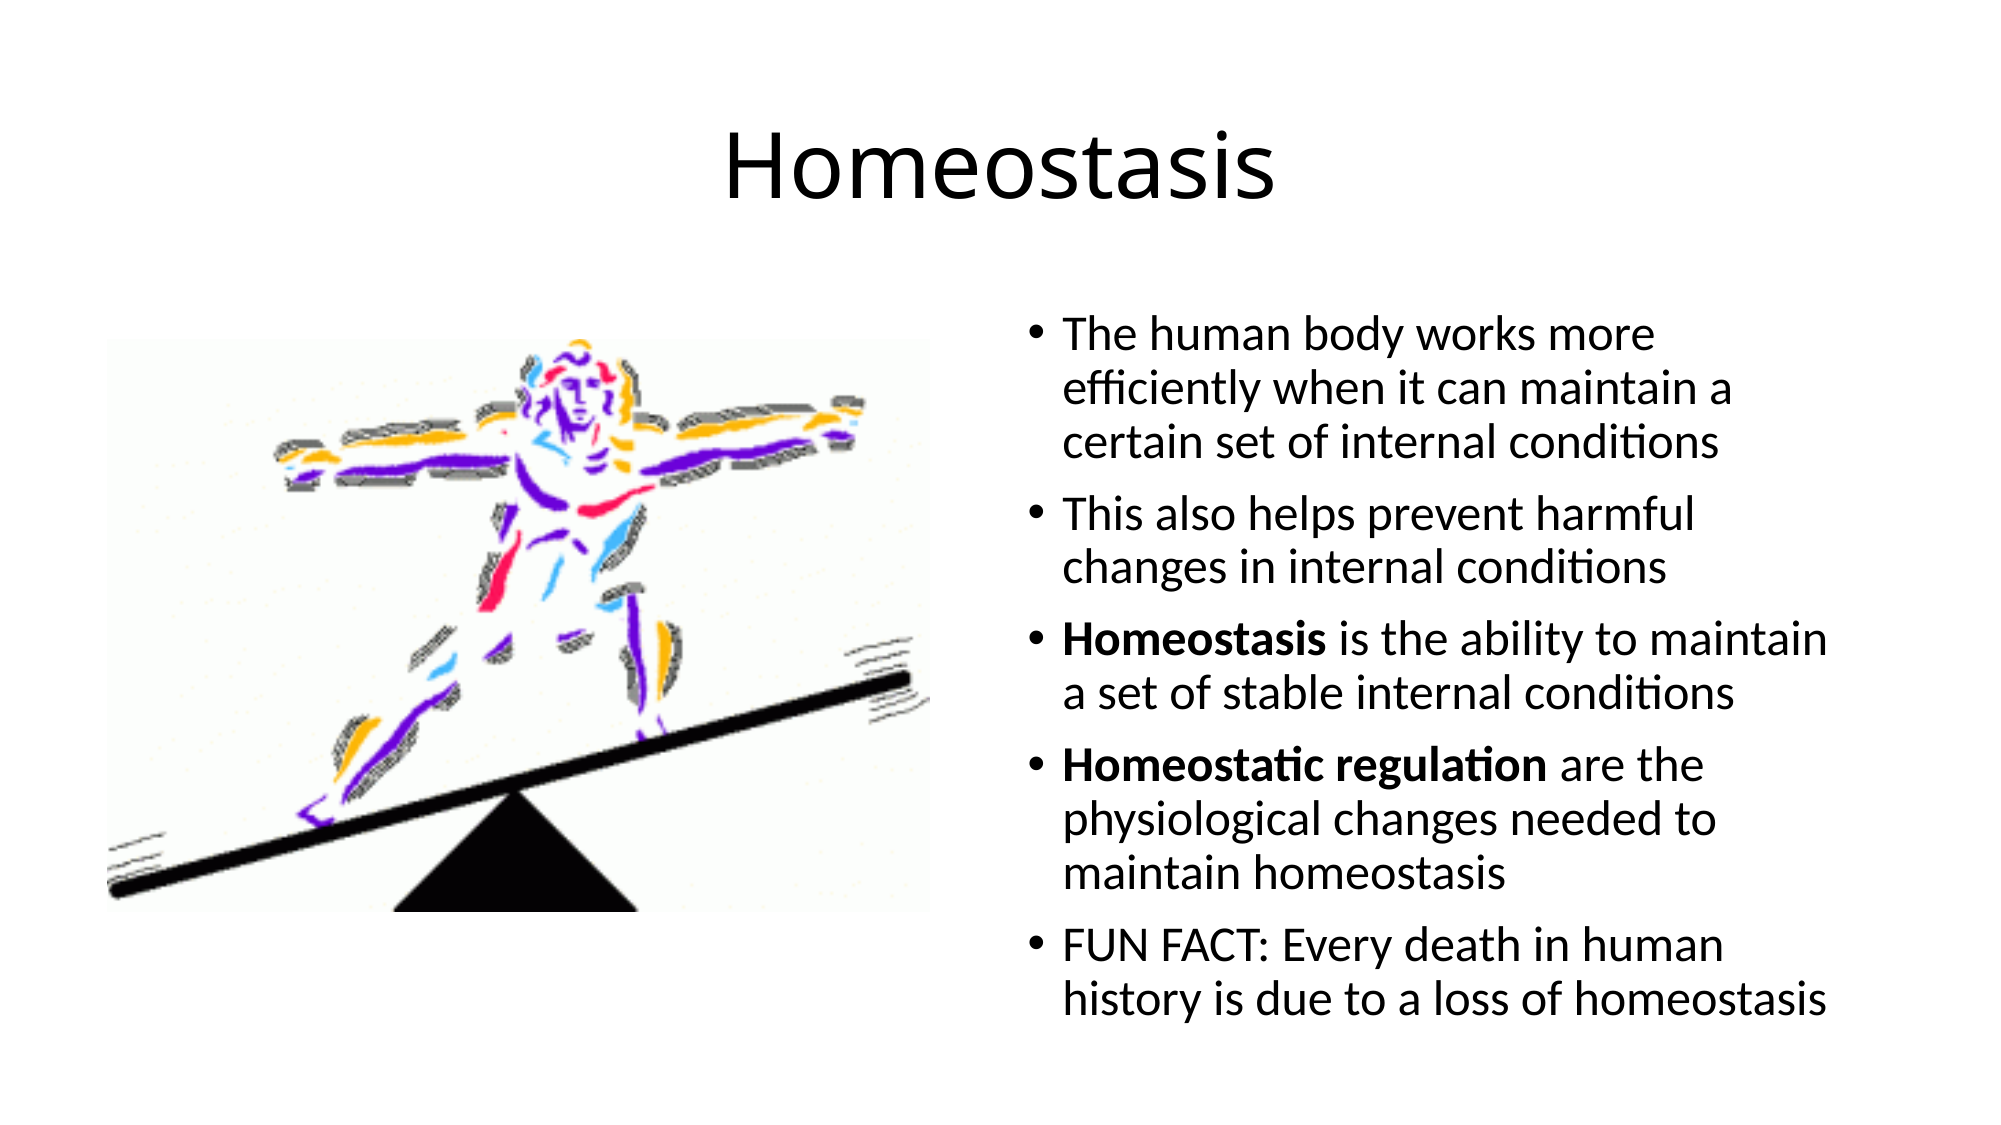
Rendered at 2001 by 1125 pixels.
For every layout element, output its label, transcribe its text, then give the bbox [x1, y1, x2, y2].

list The human body works more efficiently when it can maintain a certain set of internal conditions This also helps prevent harmful changes in internal conditions Homeostasis is the ability to maintain a set of stable internal conditions Homeostatic regulation are the physiological changes needed to maintain homeostasis FUN FACT: Every death in human history is due to a loss of homeostasis [1012, 299, 1863, 1044]
title Homeostasis [137, 59, 1863, 278]
picture [107, 339, 930, 913]
